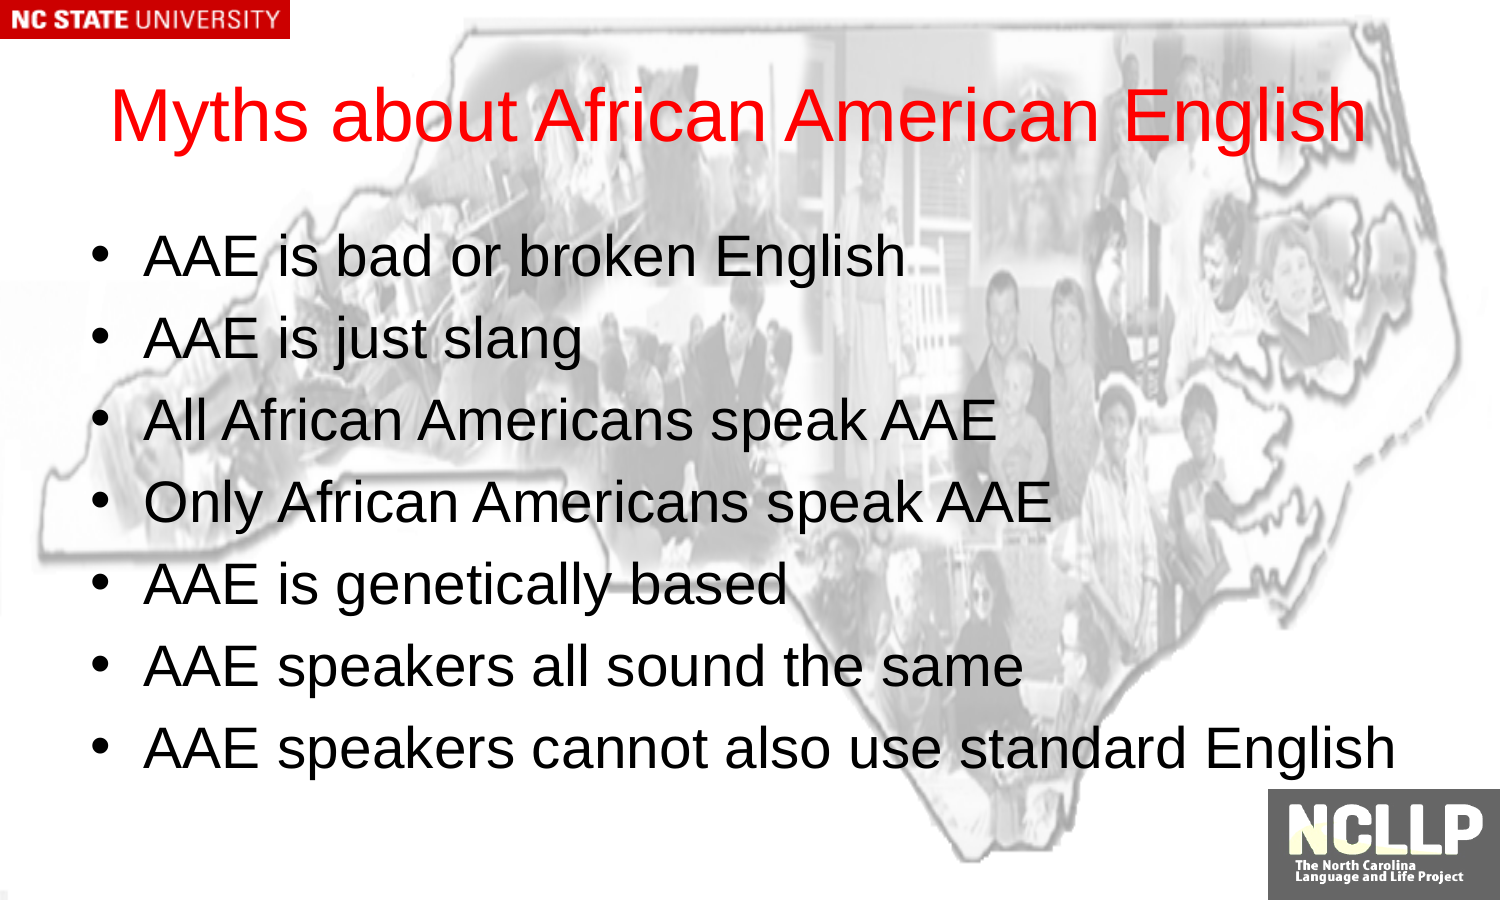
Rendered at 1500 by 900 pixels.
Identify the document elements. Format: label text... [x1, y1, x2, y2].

picture [1268, 789, 1500, 900]
list AAE is bad or broken English AAE is just slang All African Americans speak AAE Only African Americans speak AAE AAE is genetically based AAE speakers all sound the same AAE speakers cannot also use standard English [75, 210, 1425, 804]
title Myths about African American English [75, 36, 1425, 186]
picture [0, 0, 290, 39]
